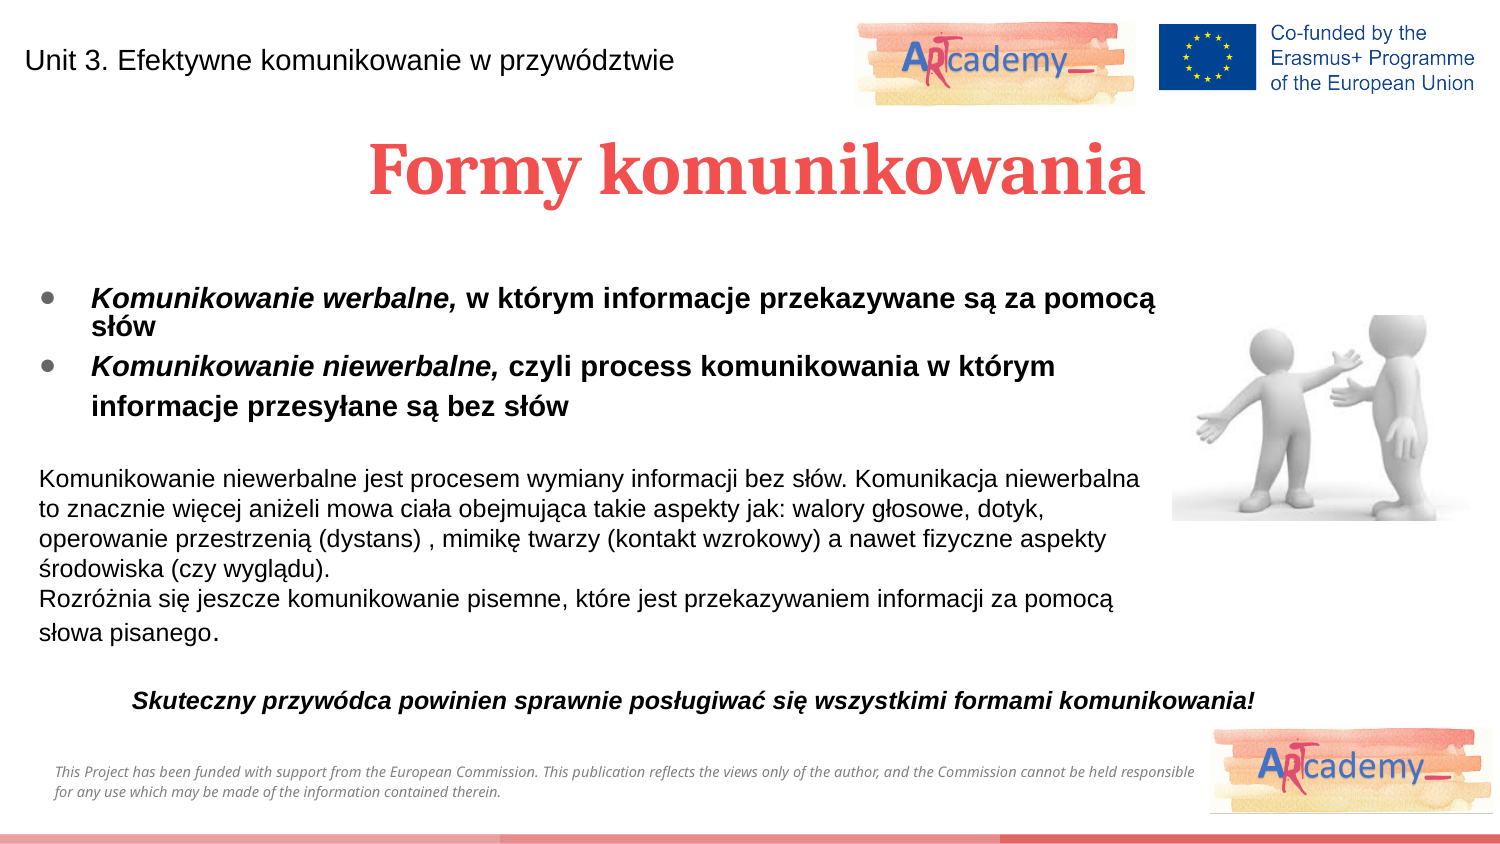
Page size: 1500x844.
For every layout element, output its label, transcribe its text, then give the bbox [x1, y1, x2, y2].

picture [854, 2, 1137, 138]
picture [1158, 24, 1474, 94]
picture [1210, 709, 1493, 844]
text_box Unit 3. Efektywne komunikowanie w przywództwie [9, 33, 849, 119]
text_box This Project has been funded with support from the European Commission. This publication reflects the views only of the author, and the Commission cannot be held responsible for any use which may be made of the information contained therein. [39, 754, 1205, 799]
title Formy komunikowania [164, 129, 1336, 225]
picture [1171, 315, 1484, 521]
text_box Skuteczny przywódca powinien sprawnie posługiwać się wszystkimi formami komunikowania! [117, 683, 1383, 750]
list Komunikowanie werbalne, w którym informacje przekazywane są za pomocą słów Komunikowanie niewerbalne, czyli process komunikowania w którym informacje przesyłane są bez słów Komunikowanie niewerbalne jest procesem wymiany informacji bez słów. Komunikacja niewerbalna to znacznie więcej aniżeli mowa ciała obejmująca takie aspekty jak: walory głosowe, dotyk, operowanie przestrzenią (dystans) , mimikę twarzy (kontakt wzrokowy) a nawet fizyczne aspekty środowiska (czy wyglądu). Rozróżnia się jeszcze komunikowanie pisemne, które jest przekazywaniem informacji za pomocą słowa pisanego. [1, 236, 1173, 653]
